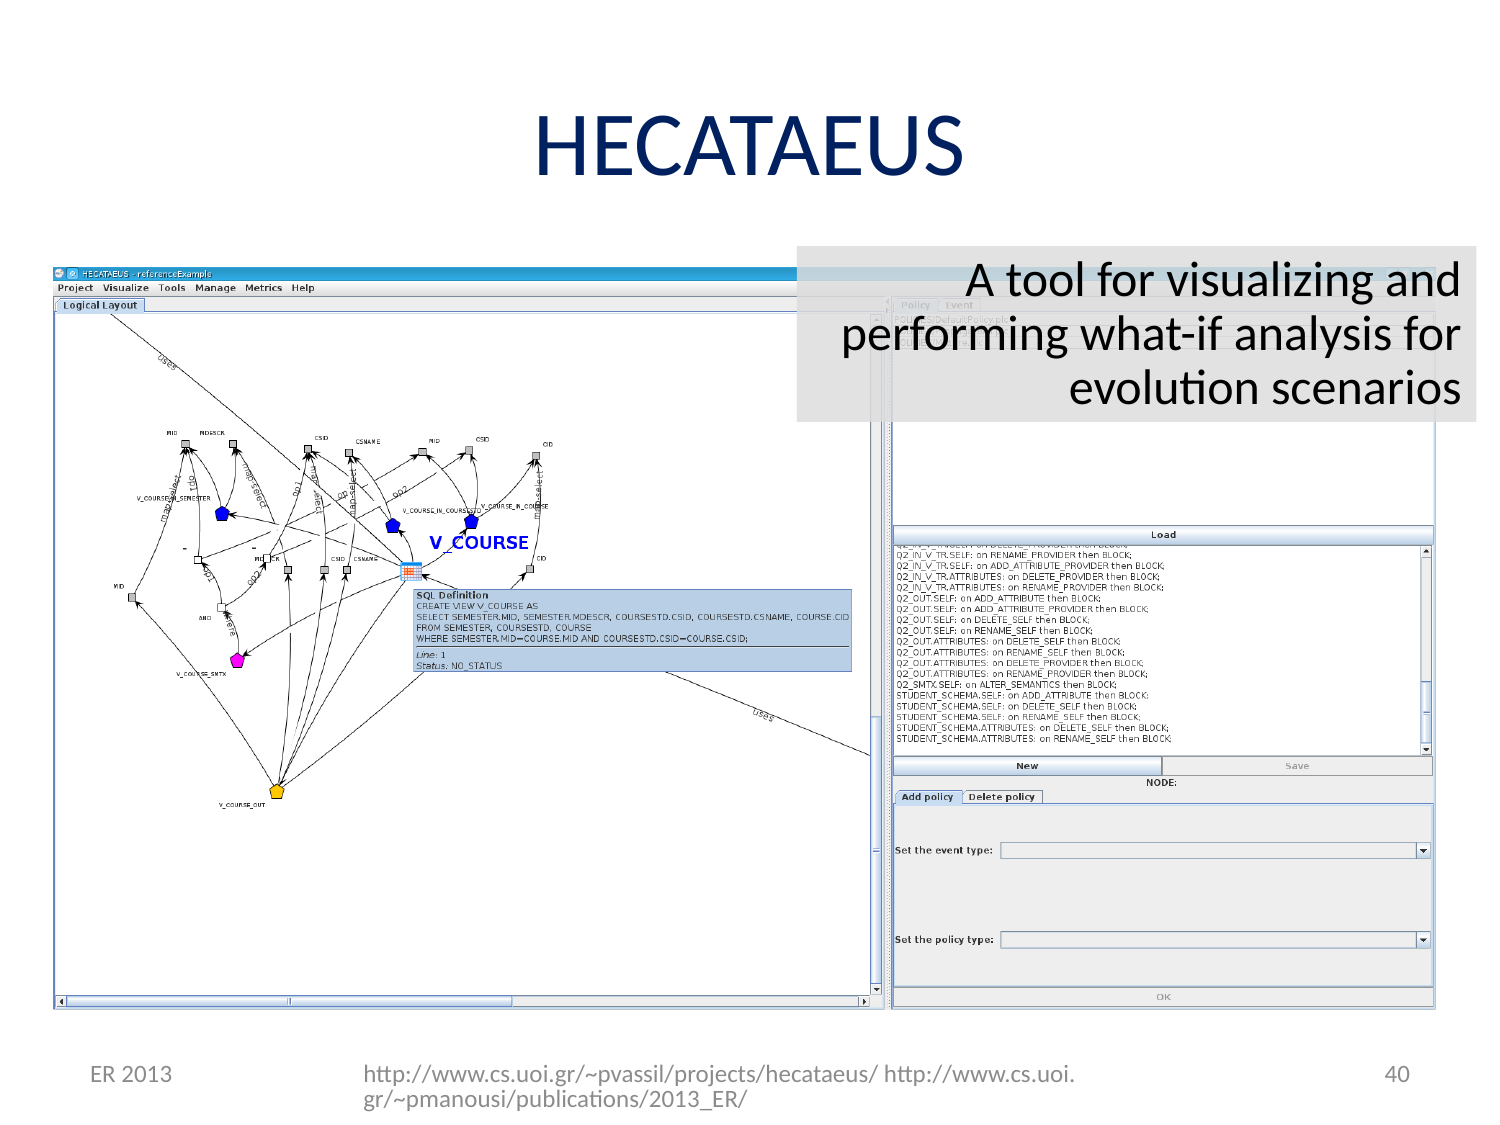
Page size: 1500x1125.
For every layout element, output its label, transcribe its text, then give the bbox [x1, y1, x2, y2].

picture [52, 266, 1436, 1011]
text_box A tool for visualizing and performing what-if analysis for evolution scenarios [796, 246, 1477, 422]
title HECATAEUS [75, 45, 1425, 233]
footer http://www.cs.uoi.gr/~pvassil/projects/hecataeus/ http://www.cs.uoi.gr/~pmanousi/publications/2013_ER/ [348, 1042, 1074, 1103]
slide_number 40 [1074, 1042, 1425, 1103]
slide_number ER 2013 [75, 1042, 348, 1103]
